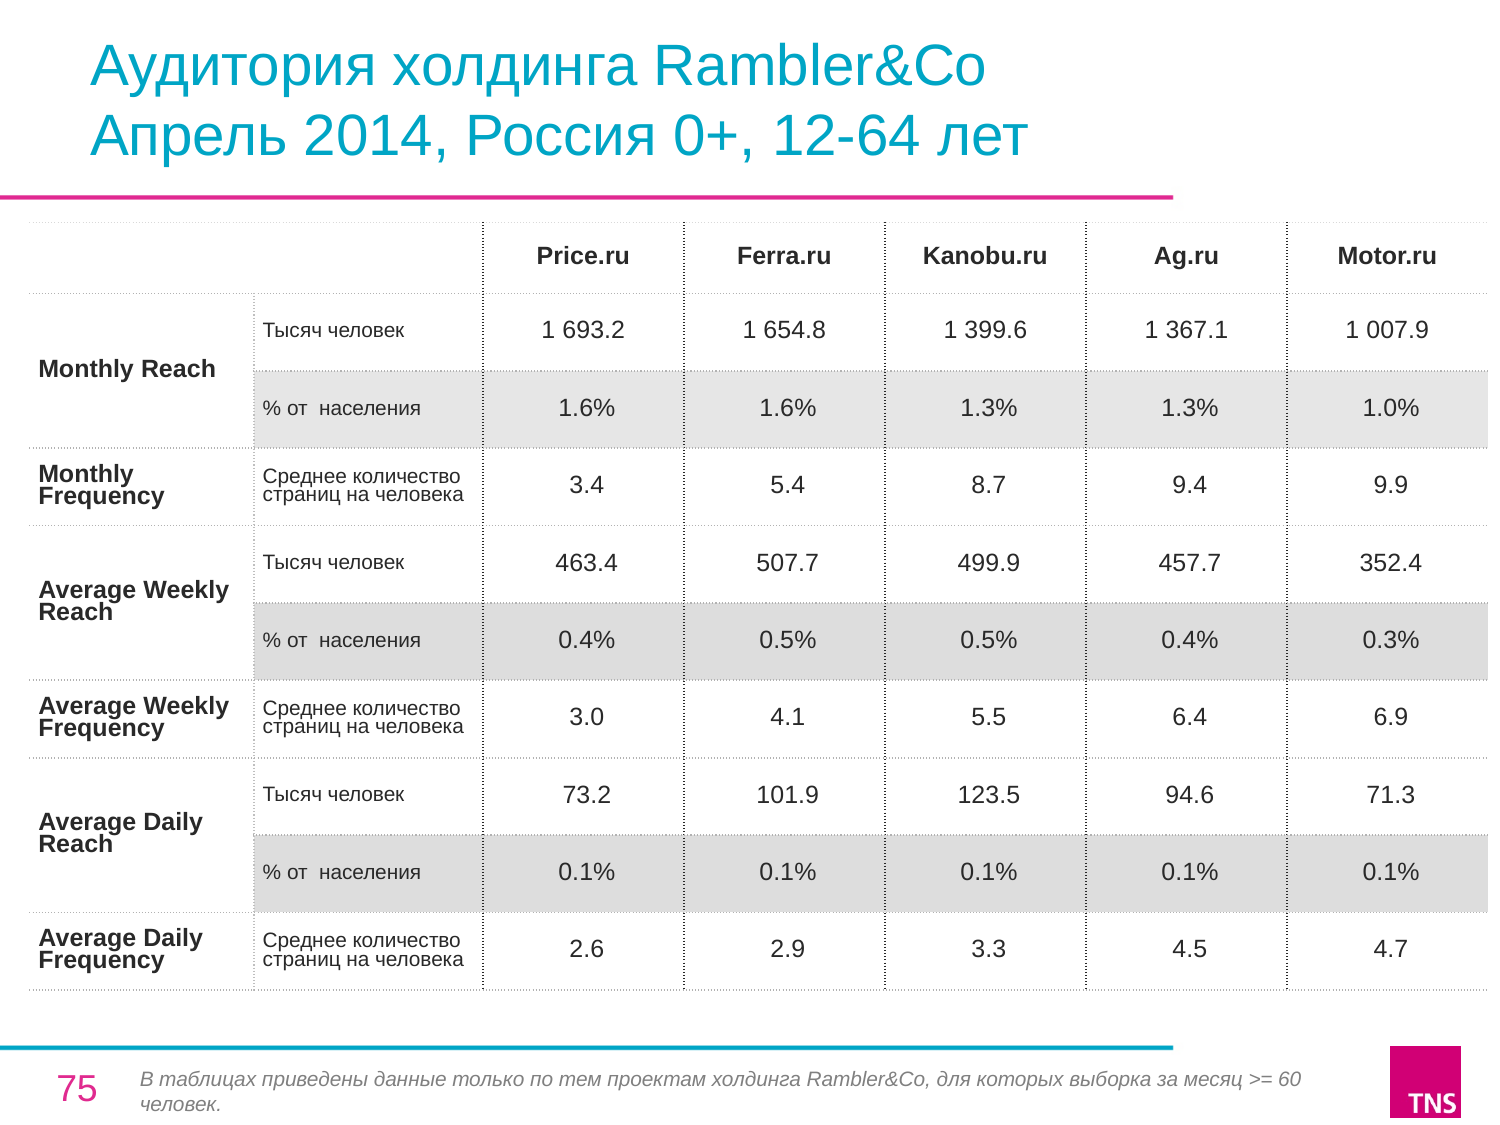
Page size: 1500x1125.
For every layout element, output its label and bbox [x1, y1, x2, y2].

title [74, 8, 1476, 187]
picture [0, 0, 1500, 1125]
text_box [125, 1058, 1377, 1124]
table_cell [29, 294, 1488, 990]
table_header [29, 223, 1488, 294]
slide_number [40, 1055, 392, 1125]
